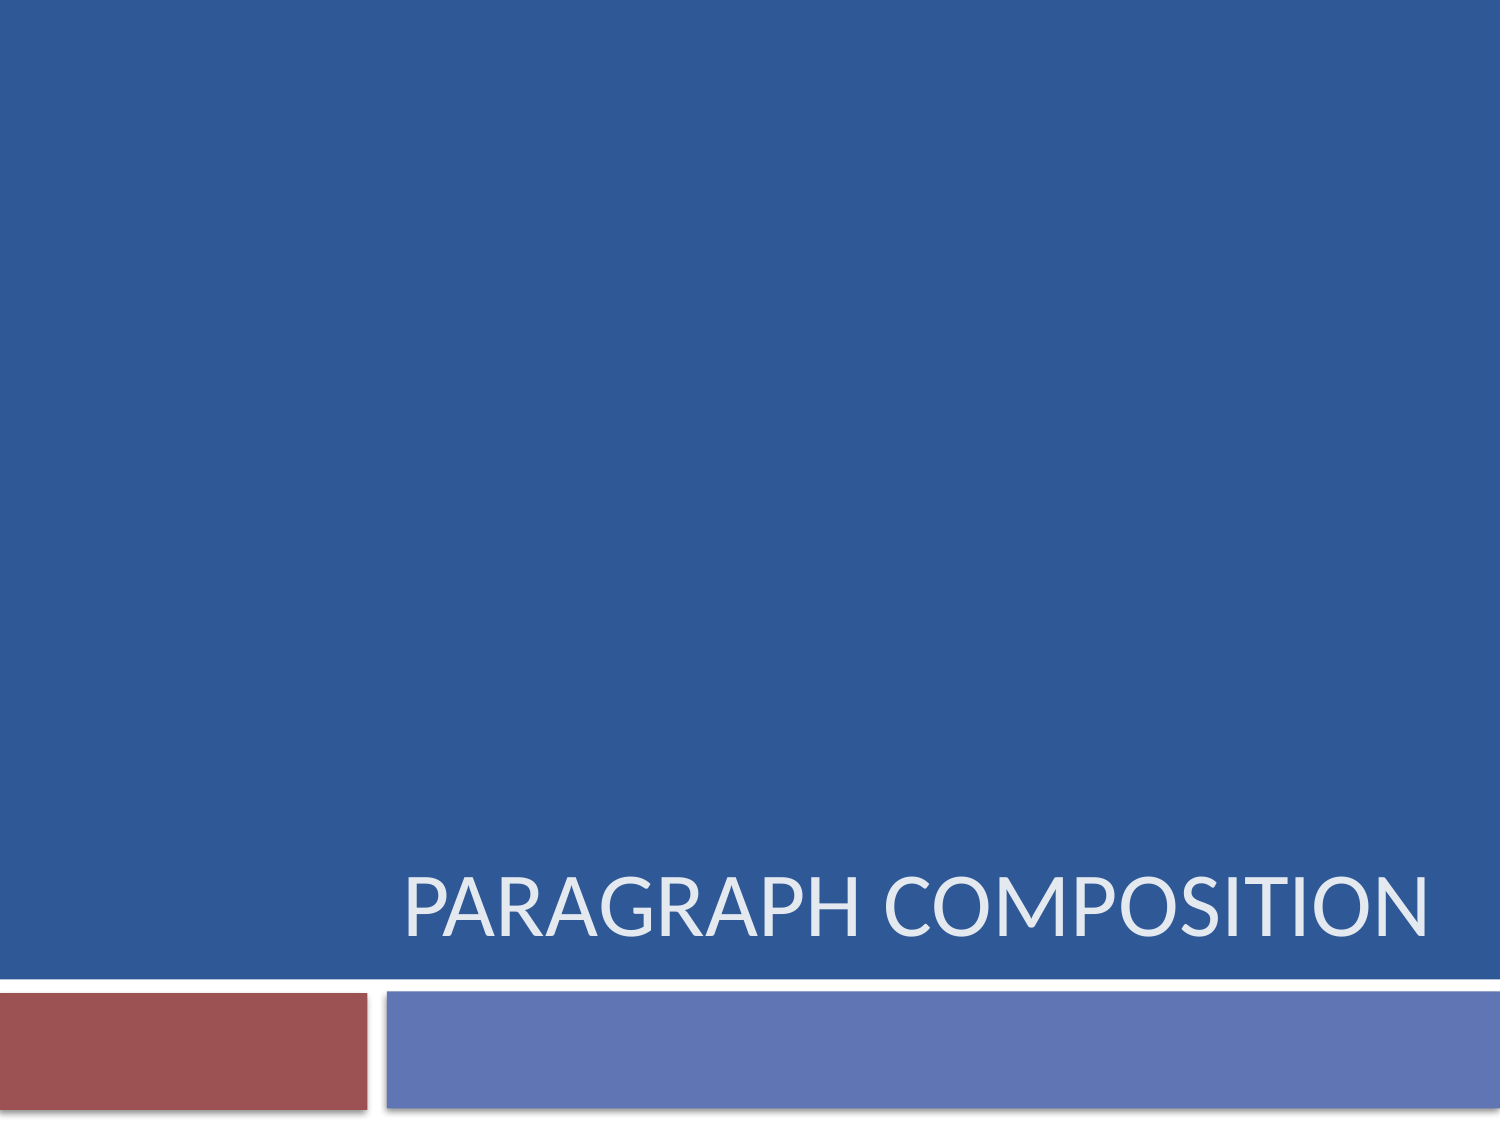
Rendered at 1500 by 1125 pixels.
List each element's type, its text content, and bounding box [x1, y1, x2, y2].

title Paragraph Composition [387, 662, 1488, 963]
